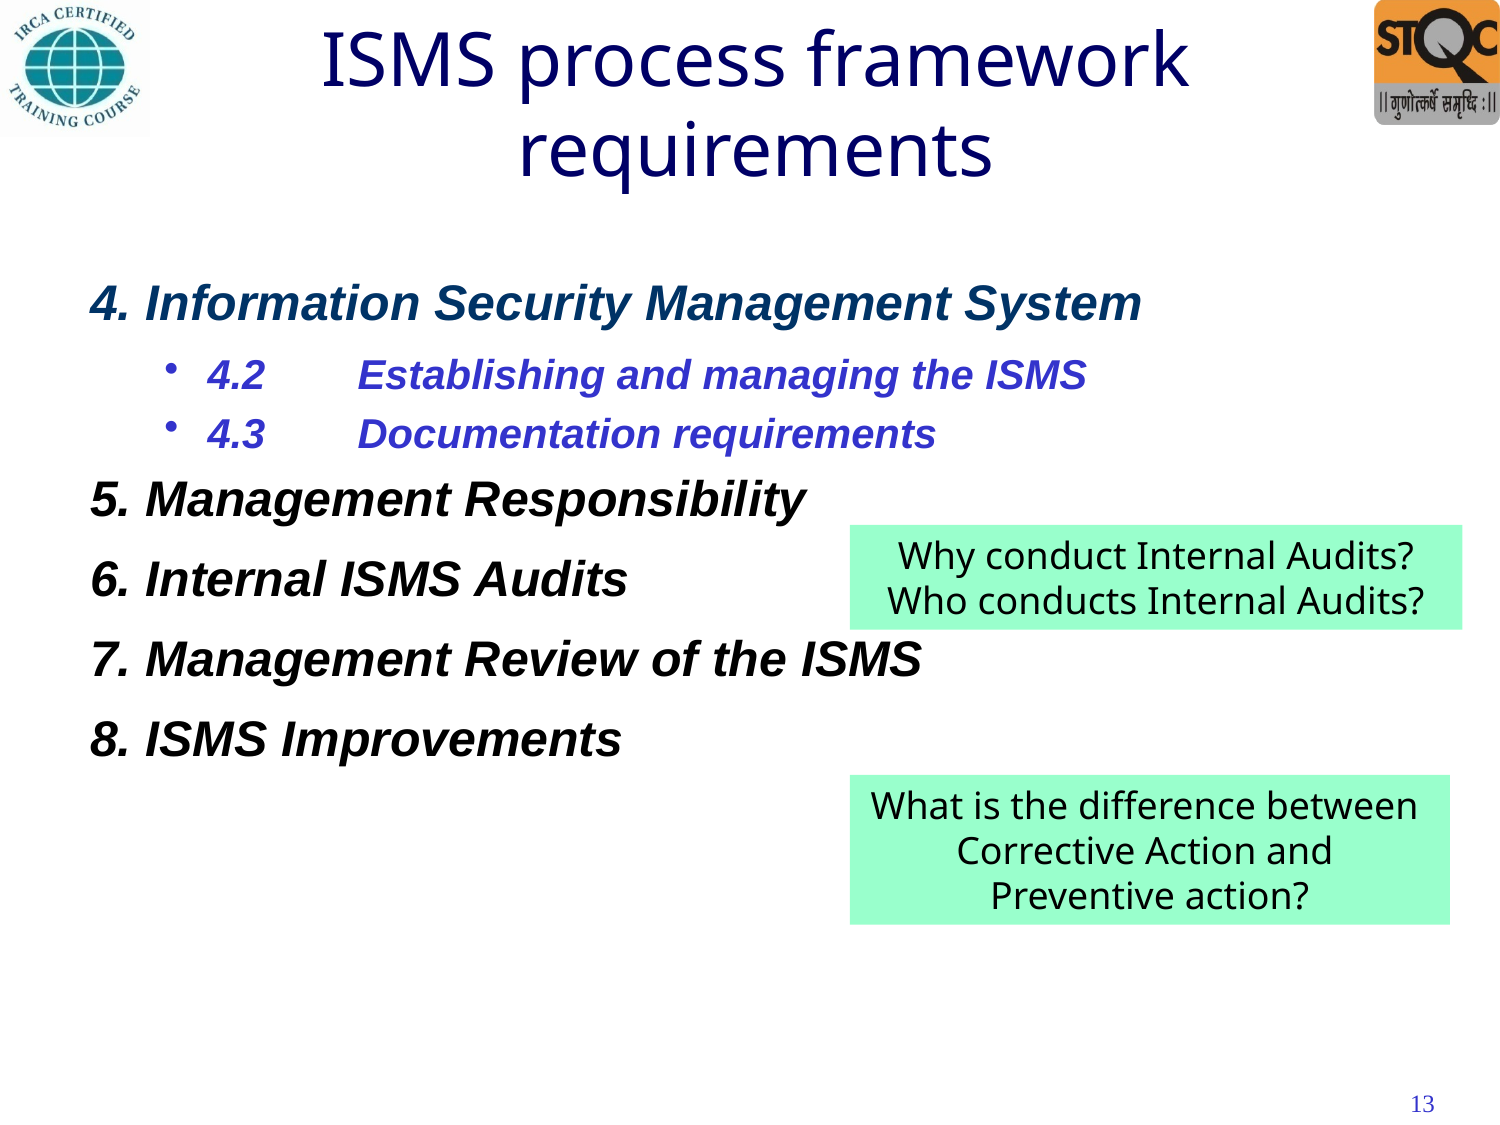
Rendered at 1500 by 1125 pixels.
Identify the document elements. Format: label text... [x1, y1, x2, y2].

picture [0, 0, 150, 137]
text_box What is the difference between Corrective Action and Preventive action? [849, 774, 1450, 925]
text_box Why conduct Internal Audits? Who conducts Internal Audits? [849, 524, 1463, 630]
picture [1374, 0, 1500, 125]
slide_number 13 [1137, 1049, 1451, 1113]
list 4. Information Security Management System 4.2 Establishing and managing the ISMS 4.3 Documentation requirements 5. Management Responsibility 6. Internal ISMS Audits 7. Management Review of the ISMS 8. ISMS Improvements [74, 262, 1438, 1051]
title ISMS process framework requirements [137, 15, 1376, 188]
